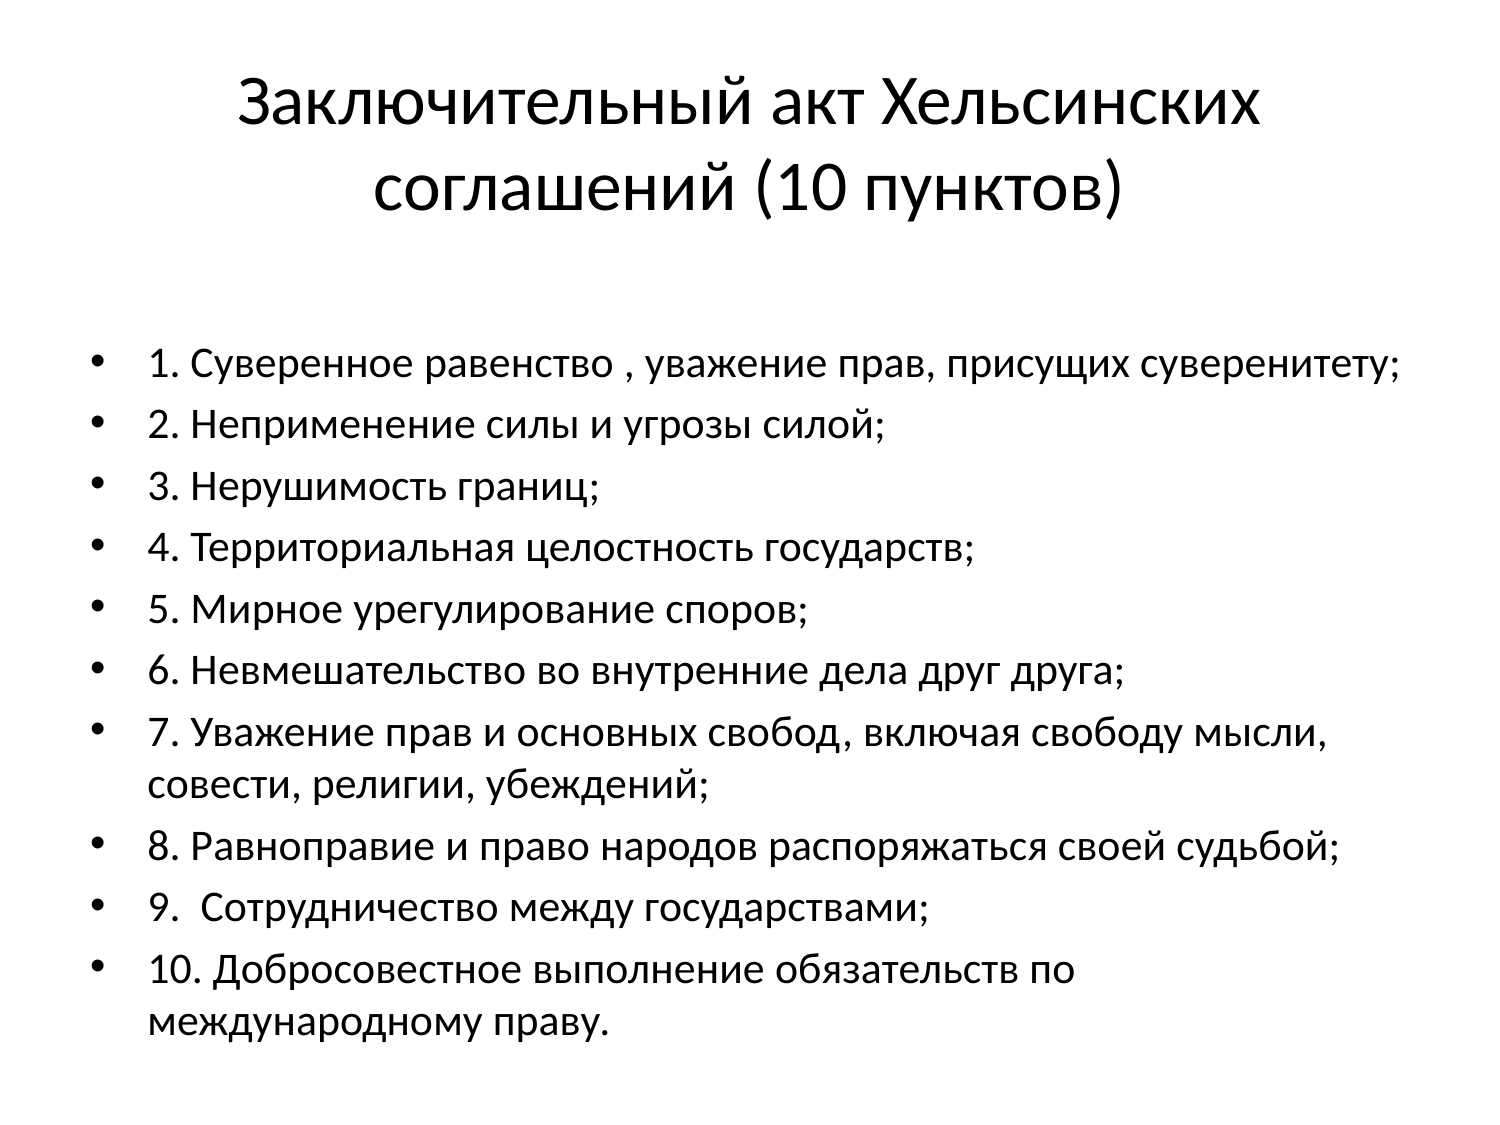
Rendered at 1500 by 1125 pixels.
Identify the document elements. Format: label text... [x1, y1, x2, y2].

text_box Заключительный акт Хельсинских соглашений (10 пунктов) [74, 45, 1425, 233]
text_box 1. Суверенное равенство , уважение прав, присущих суверенитету; 2. Неприменение силы и угрозы силой; 3. Нерушимость границ; 4. Территориальная целостность государств; 5. Мирное урегулирование споров; 6. Невмешательство во внутренние дела друг друга; 7. Уважение прав и основных свобод, включая свободу мысли, совести, религии, убеждений; 8. Равноправие и право народов распоряжаться своей судьбой; 9. Сотрудничество между государствами; 10. Добросовестное выполнение обязательств по международному праву. [74, 326, 1425, 1082]
